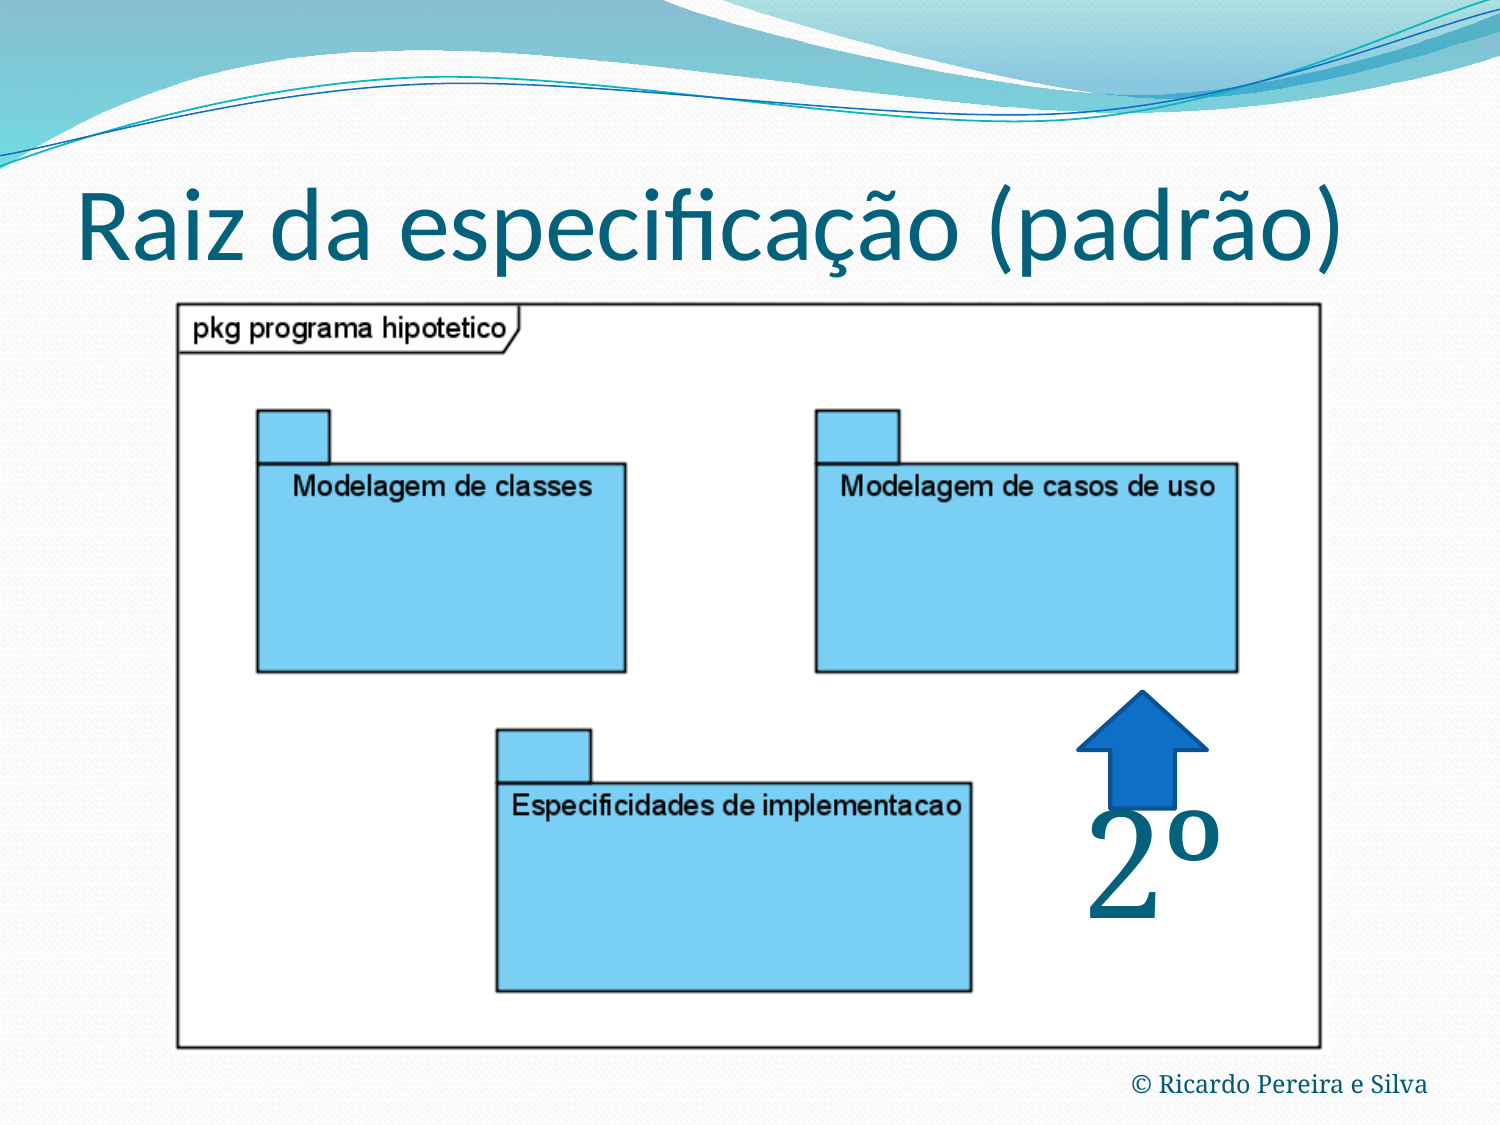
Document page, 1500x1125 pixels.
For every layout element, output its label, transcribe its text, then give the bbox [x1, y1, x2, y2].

picture [171, 299, 1329, 1055]
title Raiz da especificação (padrão) [75, 115, 1425, 282]
footer © Ricardo Pereira e Silva [1101, 1042, 1429, 1103]
